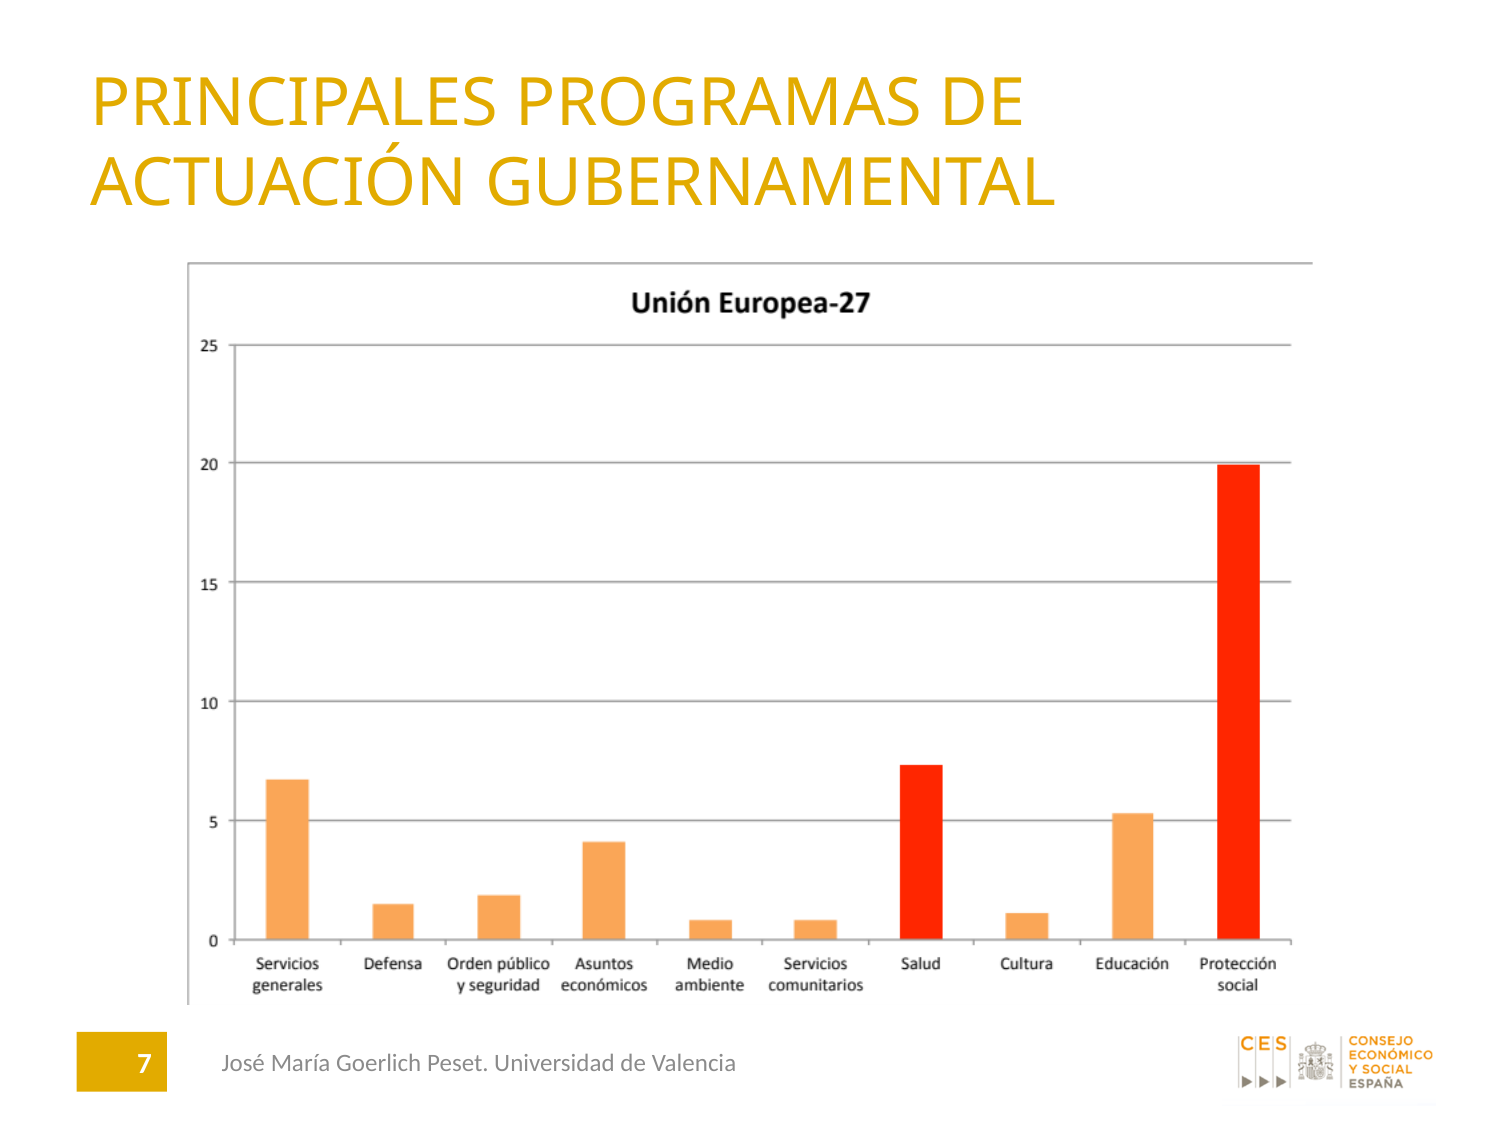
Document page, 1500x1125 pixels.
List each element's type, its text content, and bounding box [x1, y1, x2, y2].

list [74, 262, 1426, 1006]
title principales programas de actuación gubernamental [75, 45, 1425, 233]
footer José María Goerlich Peset. Universidad de Valencia [206, 1031, 1211, 1092]
slide_number 7 [76, 1031, 167, 1092]
picture [1222, 1017, 1436, 1106]
